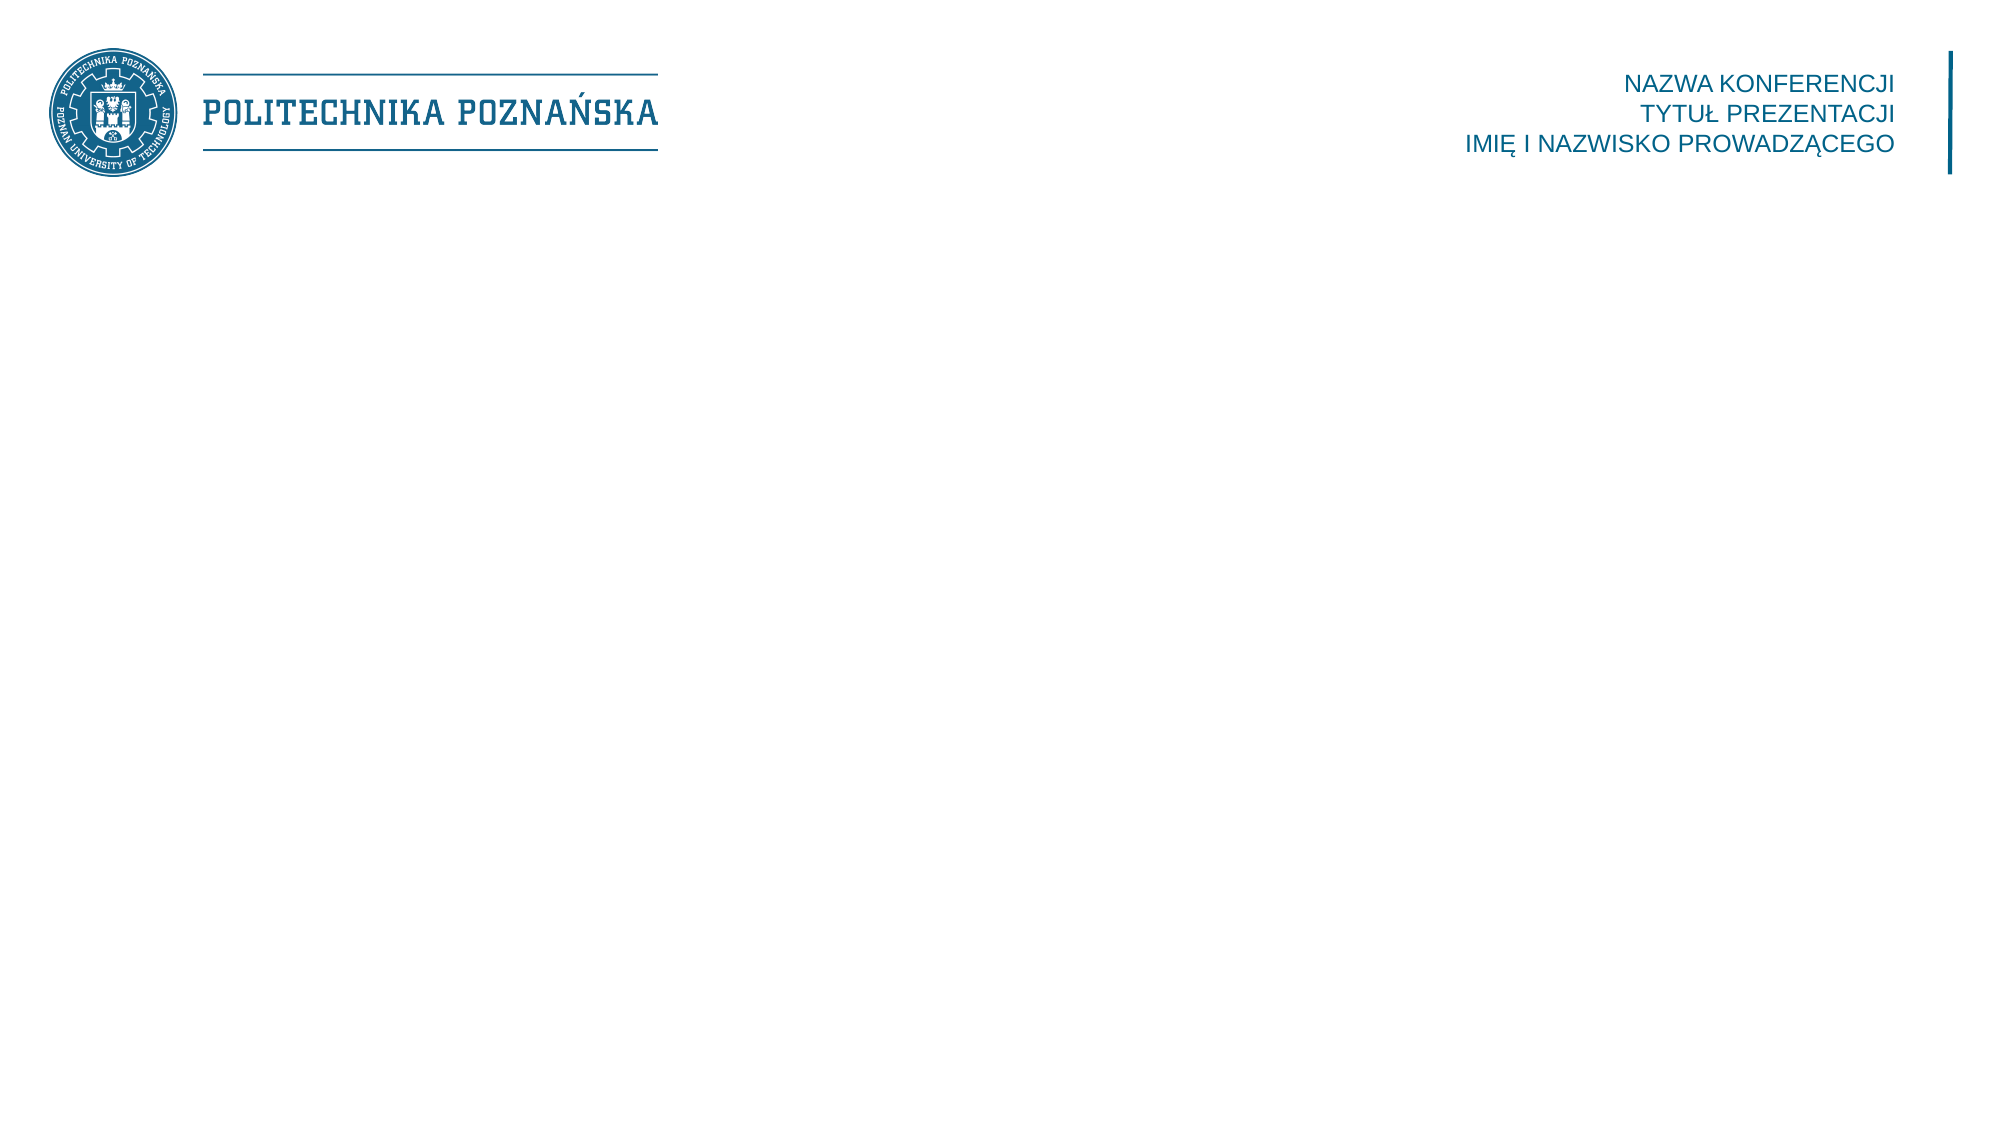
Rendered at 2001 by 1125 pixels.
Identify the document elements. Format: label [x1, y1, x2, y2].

picture [49, 48, 658, 177]
